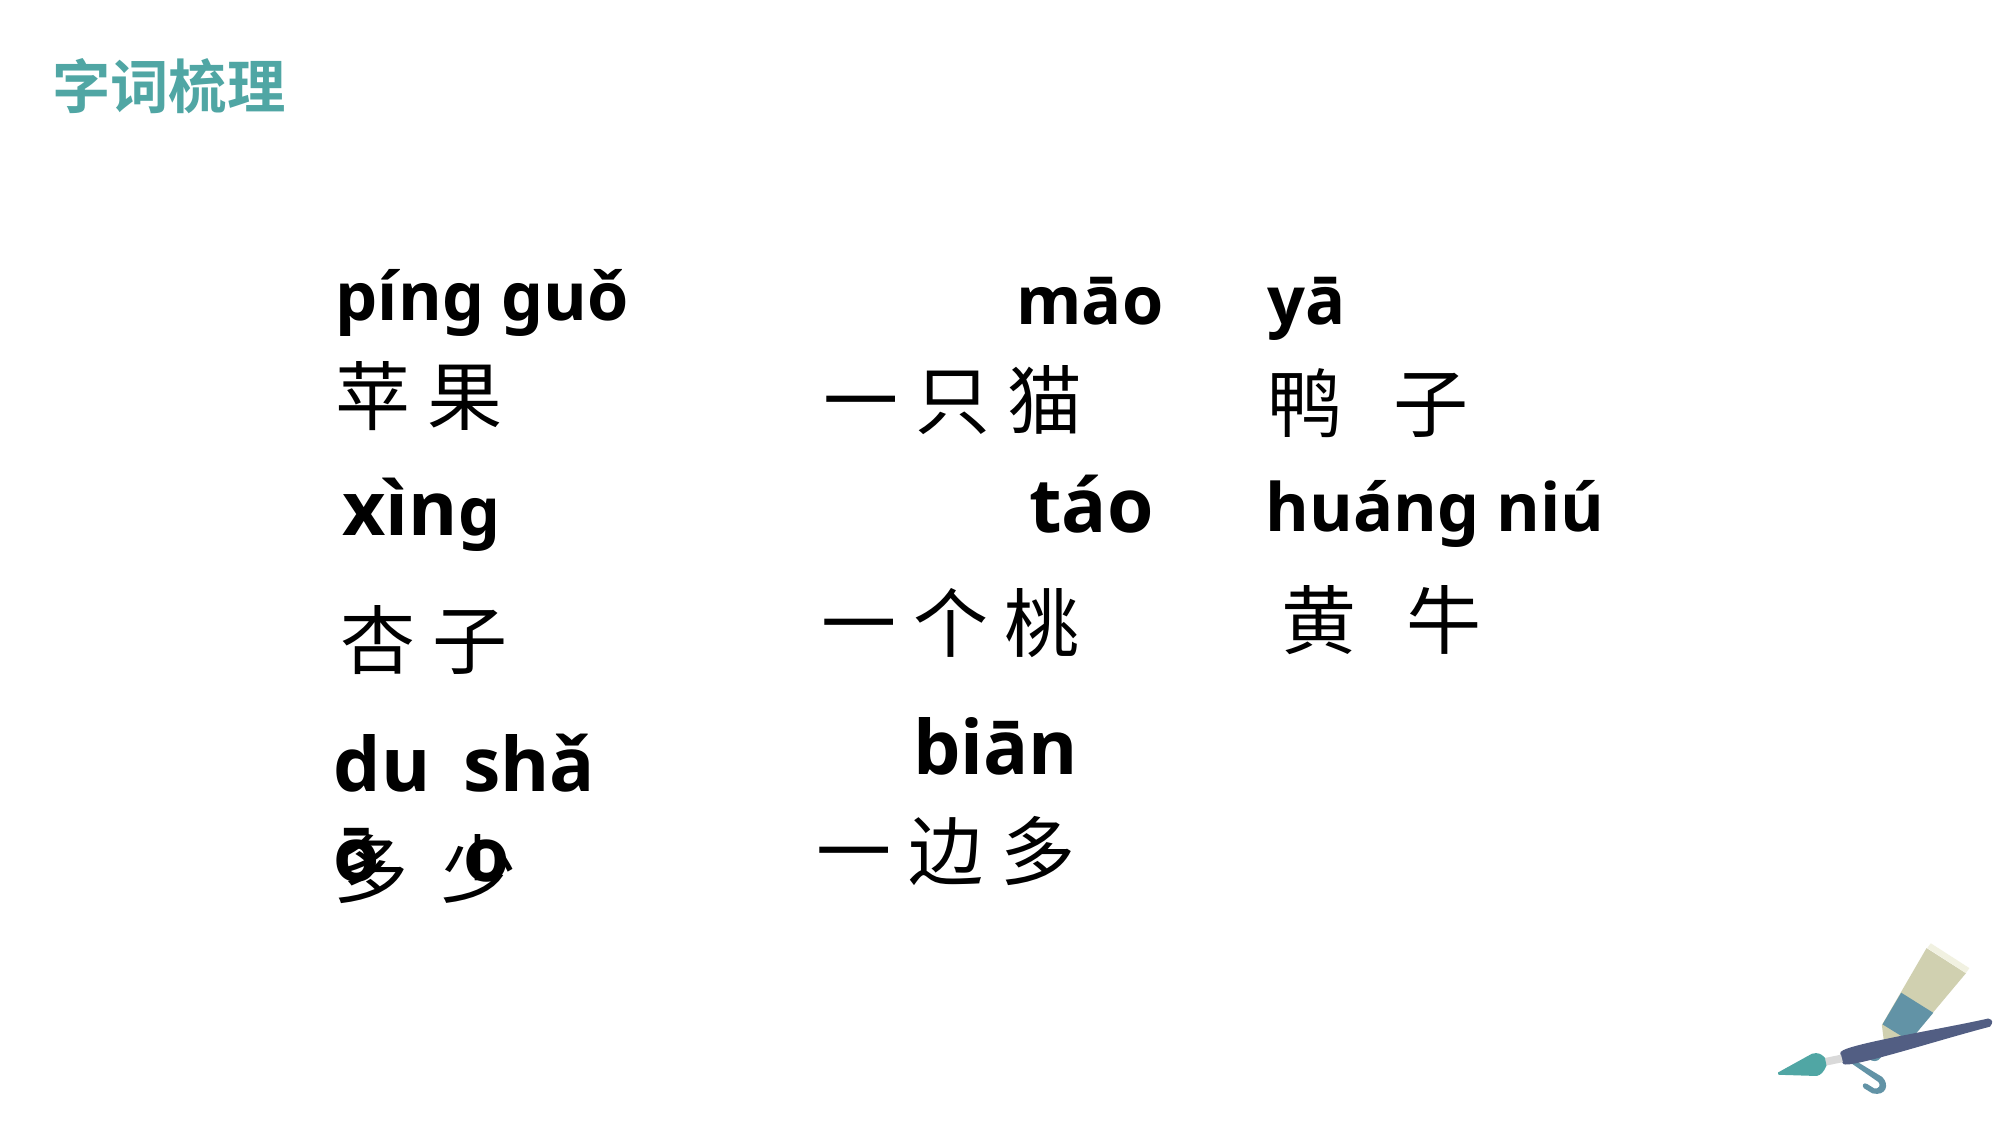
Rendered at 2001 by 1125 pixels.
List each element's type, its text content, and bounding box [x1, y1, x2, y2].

text_box 一 边 多 [801, 797, 1412, 902]
text_box táo [1014, 449, 1169, 555]
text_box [1811, 945, 1974, 1125]
text_box yā [1253, 250, 1569, 346]
text_box 杏 子 [325, 586, 676, 692]
text_box píng guǒ [321, 246, 686, 342]
text_box duō [318, 709, 448, 904]
text_box 苹 果 [321, 342, 585, 447]
text_box 一 个 桃 [806, 568, 1345, 674]
text_box 鸭 子 [1253, 348, 1614, 454]
text_box 多 少 [318, 815, 715, 920]
text_box 黄 牛 [1267, 566, 1612, 672]
text_box 字词梳理 [37, 42, 301, 128]
text_box shǎo [448, 709, 636, 904]
text_box māo [1001, 250, 1187, 346]
text_box 一 只 猫 [809, 346, 1346, 451]
text_box xìng [327, 453, 728, 558]
text_box biān [898, 692, 1102, 798]
text_box huáng niú [1250, 457, 1681, 552]
